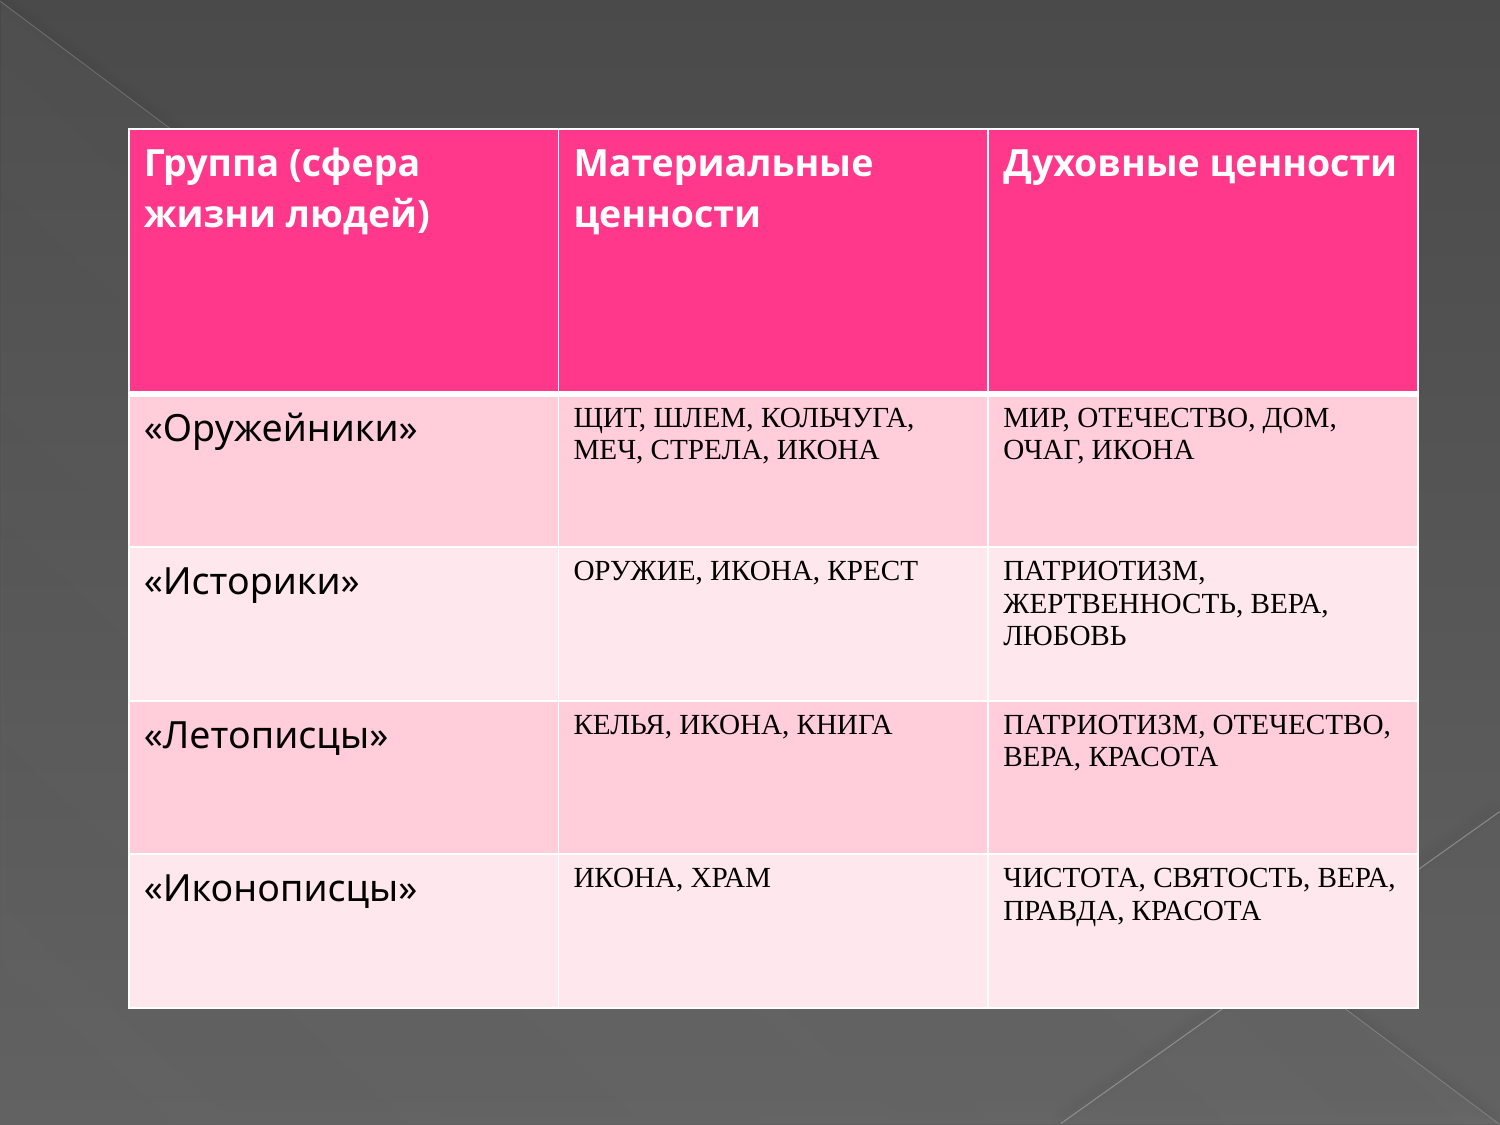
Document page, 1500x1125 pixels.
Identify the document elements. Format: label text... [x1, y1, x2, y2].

table_cell ПАТРИОТИЗМ, ОТЕЧЕСТВО, ВЕРА, КРАСОТА [989, 702, 1417, 853]
table_header Группа (сфера жизни людей) [130, 130, 558, 391]
table_cell «Иконописцы» [130, 855, 558, 1007]
table_cell МИР, ОТЕЧЕСТВО, ДОМ, ОЧАГ, ИКОНА [989, 397, 1417, 546]
table_cell ОРУЖИЕ, ИКОНА, КРЕСТ [559, 548, 987, 700]
table_cell КЕЛЬЯ, ИКОНА, КНИГА [559, 702, 987, 853]
table_cell «Оружейники» [130, 397, 558, 546]
table_cell ЧИСТОТА, СВЯТОСТЬ, ВЕРА, ПРАВДА, КРАСОТА [989, 855, 1417, 1007]
table_cell «Историки» [130, 548, 558, 700]
table_cell ЩИТ, ШЛЕМ, КОЛЬЧУГА, МЕЧ, СТРЕЛА, ИКОНА [559, 397, 987, 546]
table_cell ИКОНА, ХРАМ [559, 855, 987, 1007]
table_header Духовные ценности [989, 130, 1417, 391]
table_cell ПАТРИОТИЗМ, ЖЕРТВЕННОСТЬ, ВЕРА, ЛЮБОВЬ [989, 548, 1417, 700]
table_cell «Летописцы» [130, 702, 558, 853]
table_header Материальные ценности [559, 130, 987, 391]
